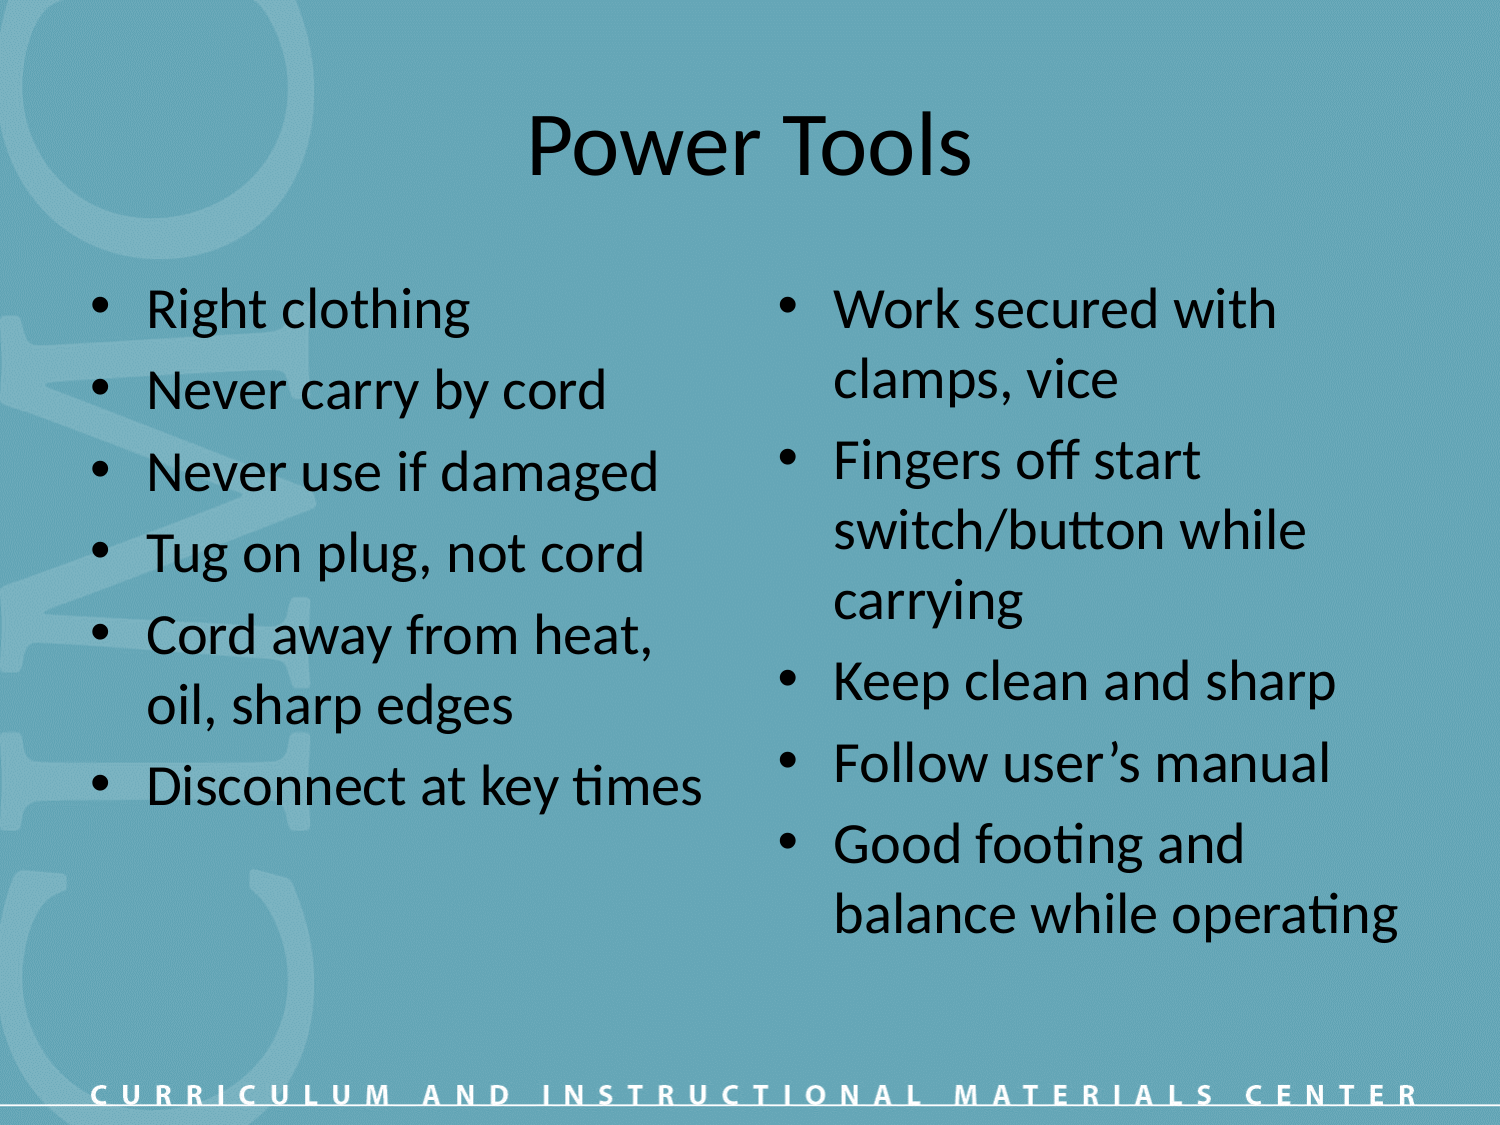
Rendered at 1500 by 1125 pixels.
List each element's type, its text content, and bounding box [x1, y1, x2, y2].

list Work secured with clamps, vice Fingers off start switch/button while carrying Keep clean and sharp Follow user’s manual Good footing and balance while operating [762, 262, 1425, 1005]
title Power Tools [75, 45, 1425, 233]
list Right clothing Never carry by cord Never use if damaged Tug on plug, not cord Cord away from heat, oil, sharp edges Disconnect at key times [75, 262, 738, 1005]
